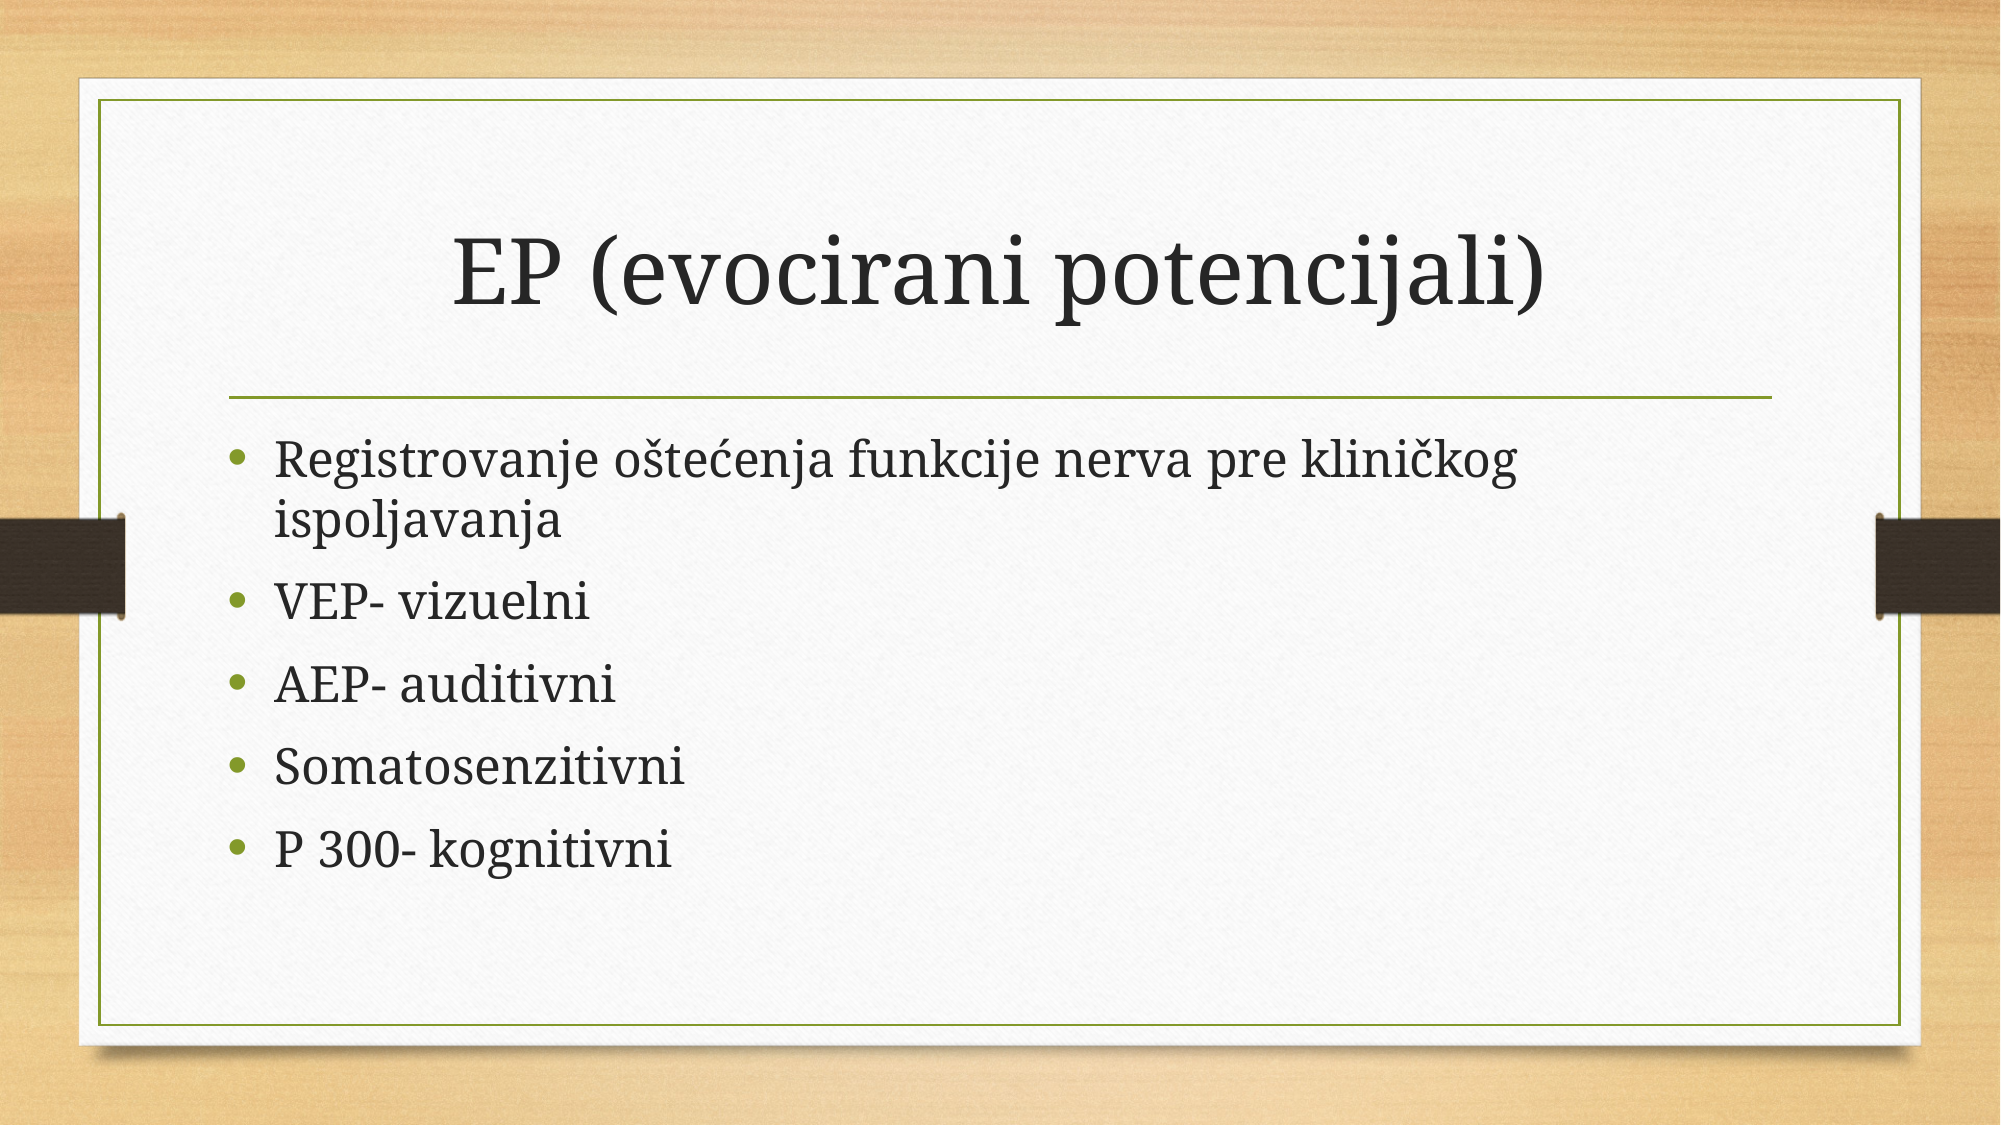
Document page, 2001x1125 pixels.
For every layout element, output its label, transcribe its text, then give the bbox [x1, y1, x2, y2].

title EP (evocirani potencijali) [212, 161, 1788, 375]
list Registrovanje oštećenja funkcije nerva pre kliničkog ispoljavanja VEP- vizuelni AEP- auditivni Somatosenzitivni P 300- kognitivni [212, 419, 1788, 964]
picture [0, 0, 2001, 1125]
